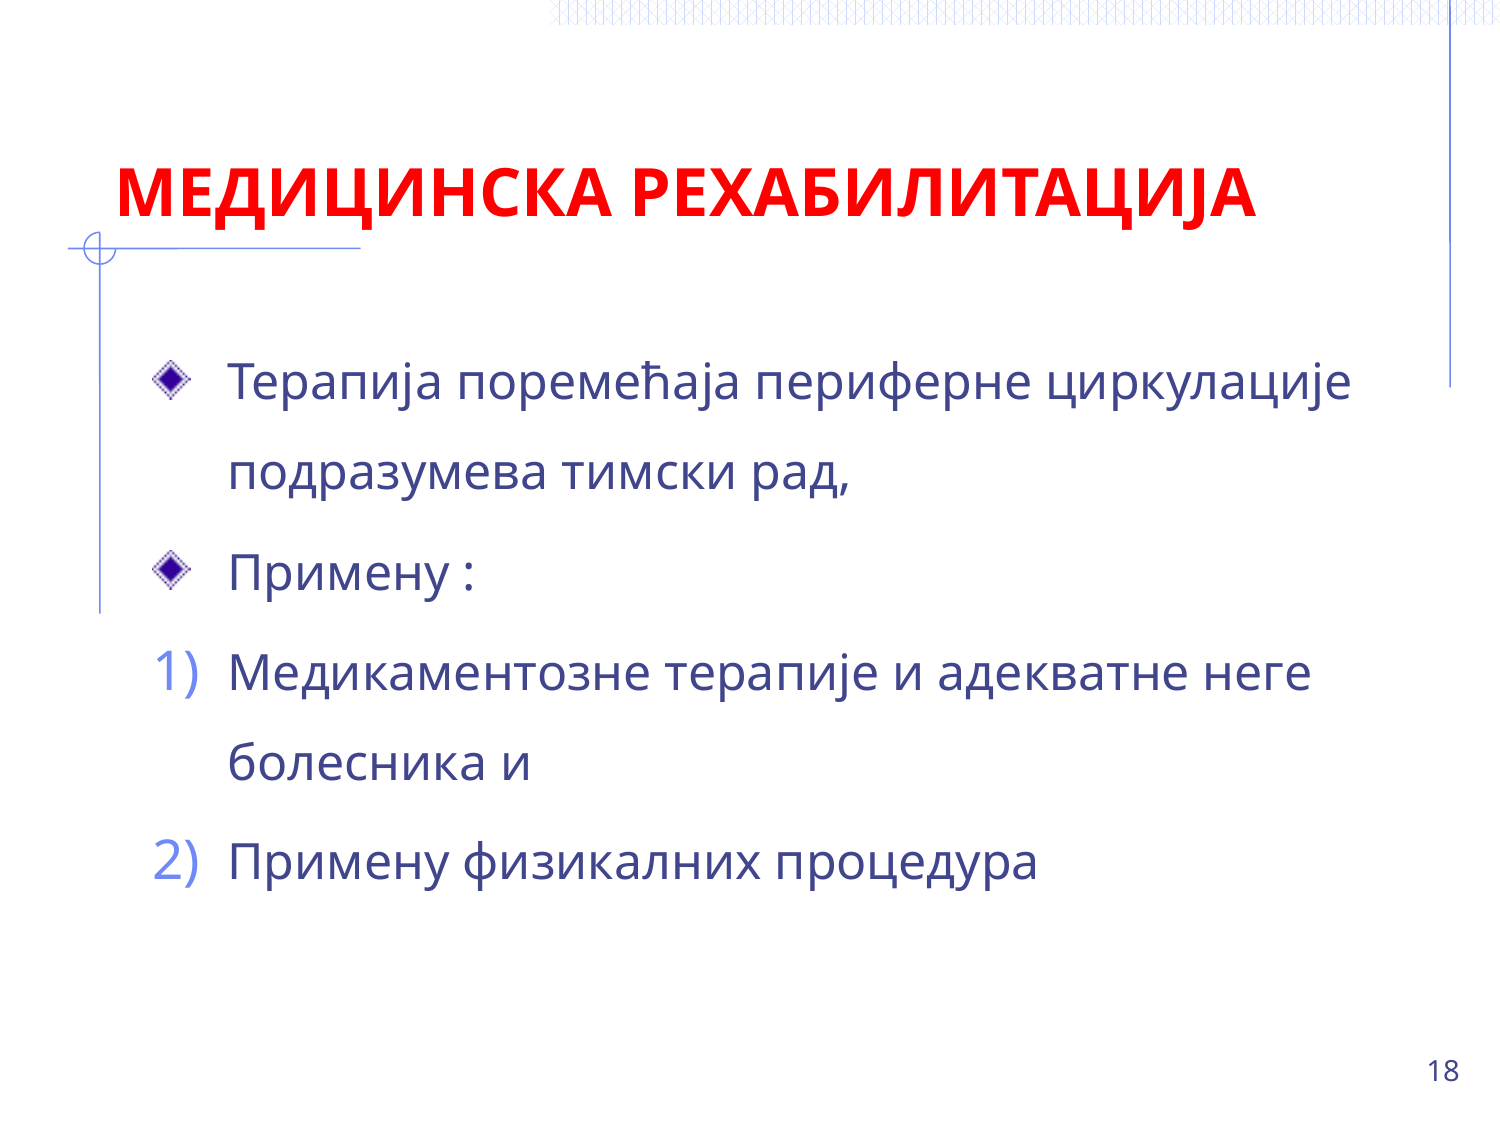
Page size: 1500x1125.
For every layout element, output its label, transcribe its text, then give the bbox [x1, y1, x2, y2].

title МЕДИЦИНСКА РЕХАБИЛИТАЦИЈА [99, 49, 1376, 238]
picture [152, 360, 191, 400]
list Терапија поремећаја периферне циркулације подразумева тимски рад, Примену : Медикаментозне терапије и адекватне неге болесника и Примену физикалних процедура [137, 312, 1413, 988]
picture [152, 550, 191, 590]
slide_number 18 [1162, 1025, 1475, 1100]
